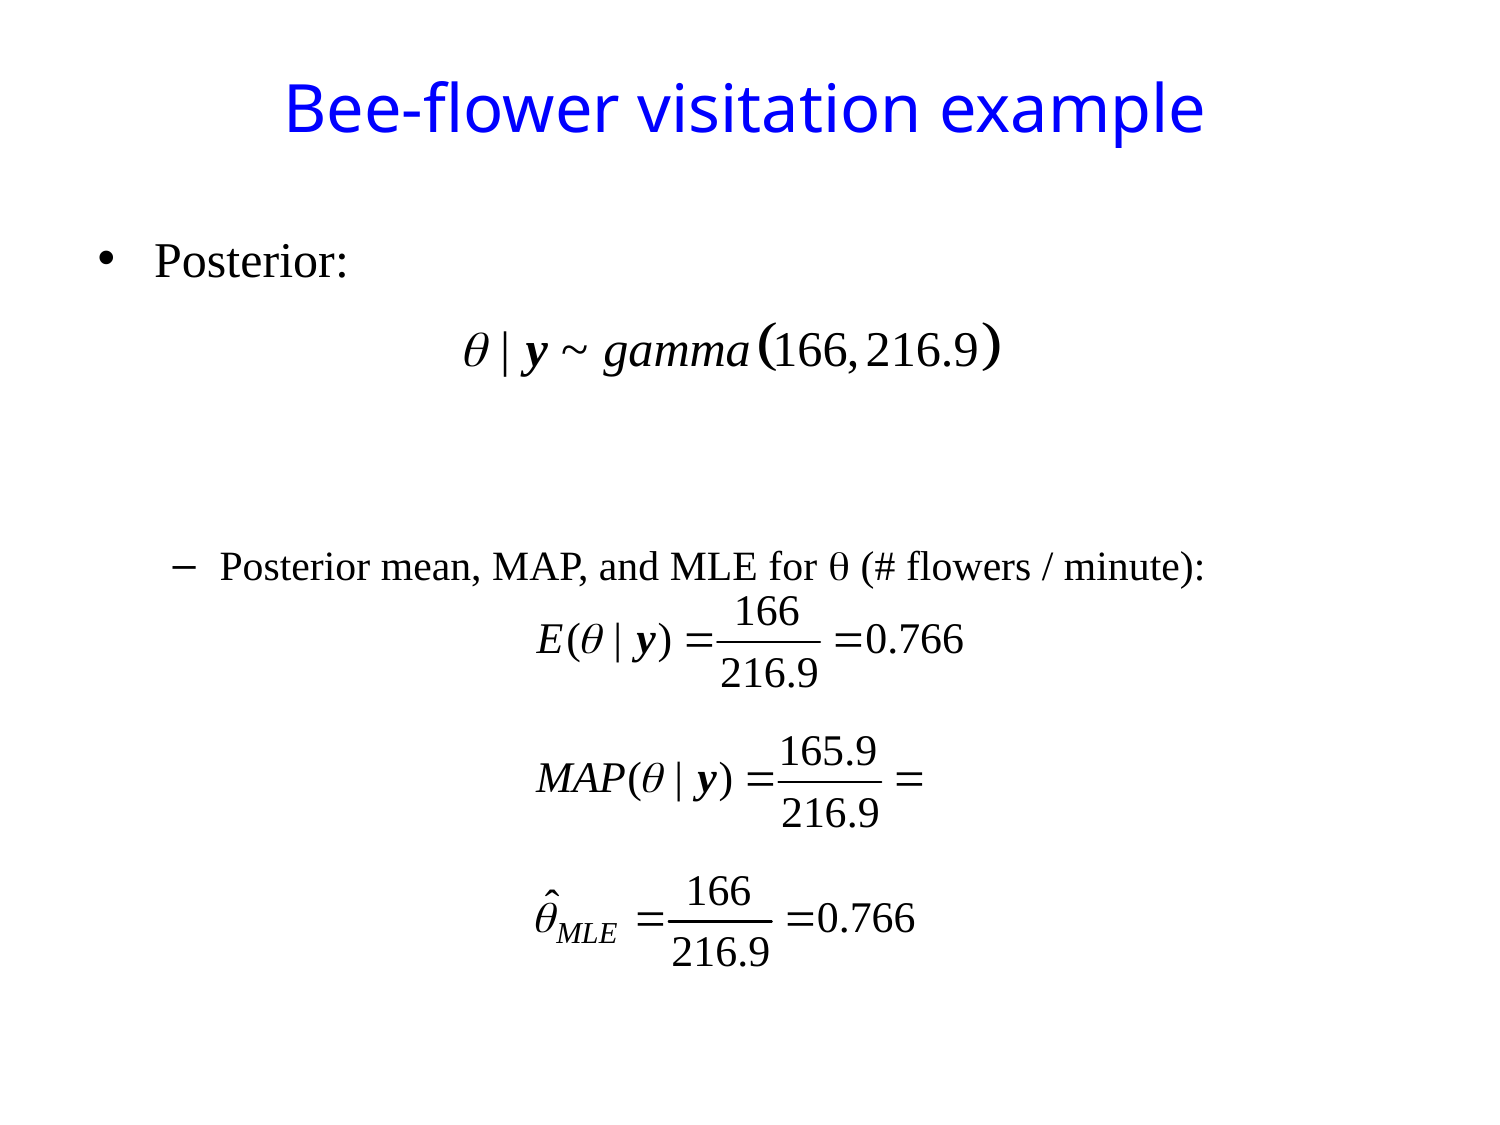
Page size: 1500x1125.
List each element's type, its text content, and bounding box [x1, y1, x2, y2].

list Posterior: Posterior mean, MAP, and MLE for  (# flowers / minute): [82, 220, 1418, 1088]
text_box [455, 312, 1005, 397]
title Bee-flower visitation example [61, 12, 1412, 200]
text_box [528, 580, 972, 976]
